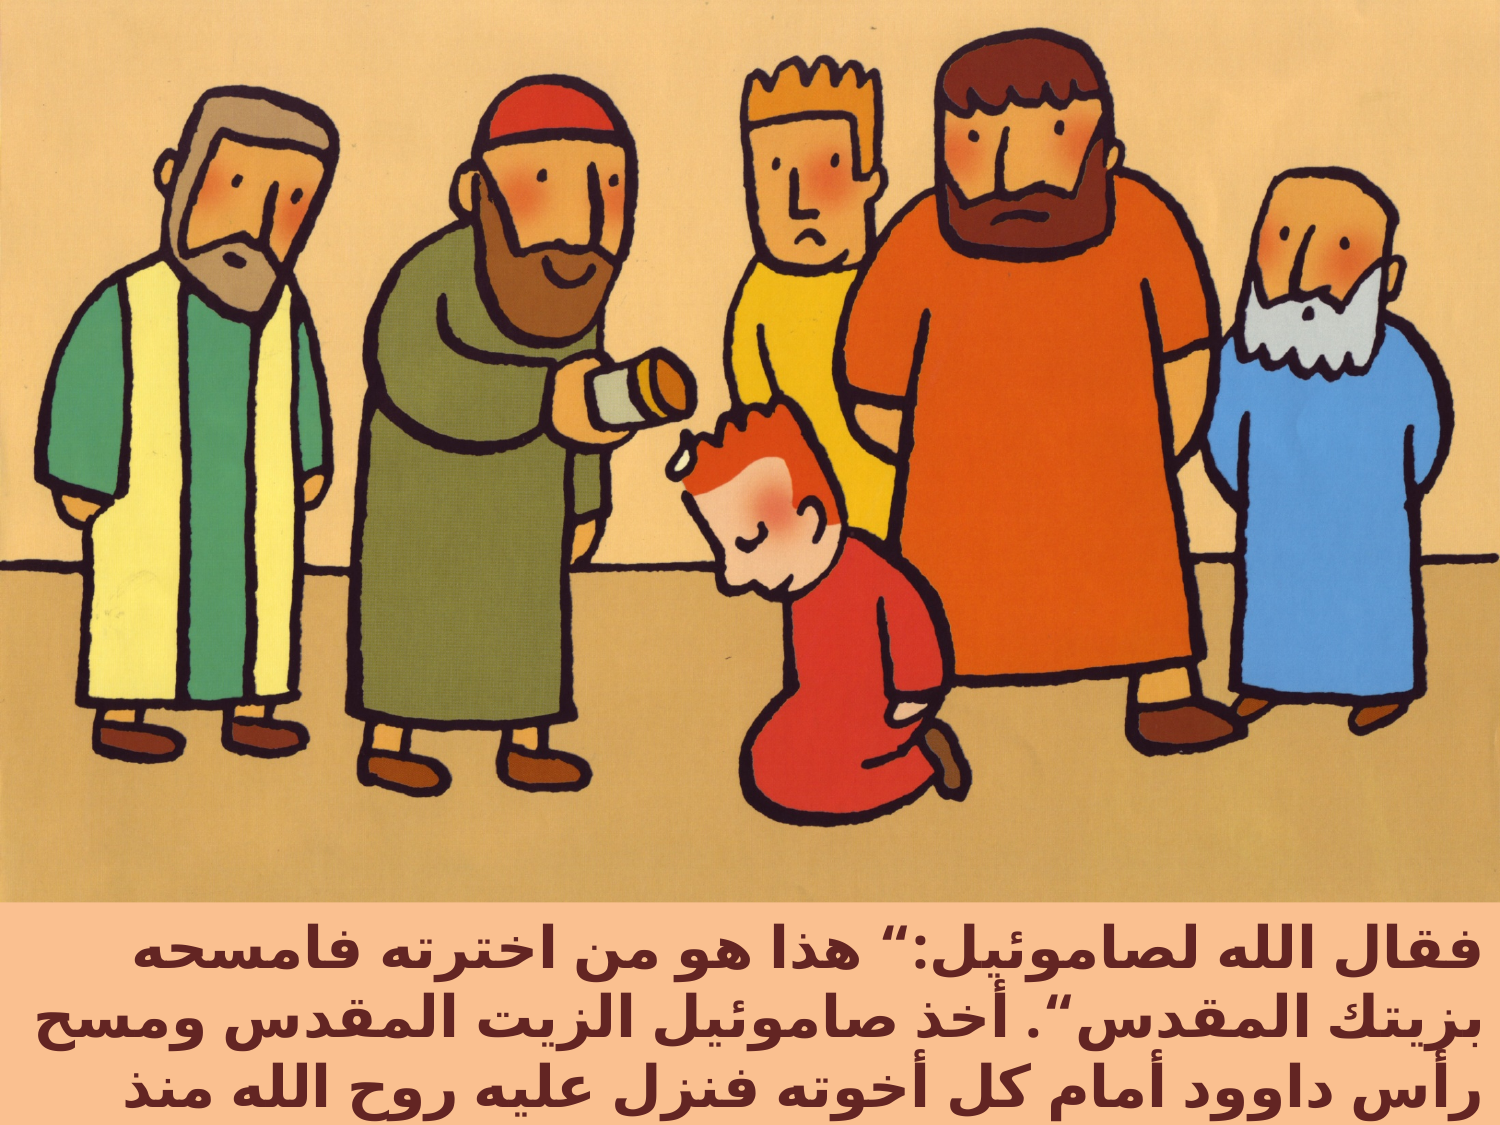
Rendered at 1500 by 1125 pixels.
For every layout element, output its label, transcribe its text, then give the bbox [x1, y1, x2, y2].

picture [0, 0, 1500, 903]
text_box فقال الله لصاموئيل:“ هذا هو من اخترته فامسحه بزيتك المقدس“. أخذ صاموئيل الزيت المقدس ومسح رأس داوود أمام كل أخوته فنزل عليه روح الله منذ تلك الساعة. [0, 909, 1500, 1125]
